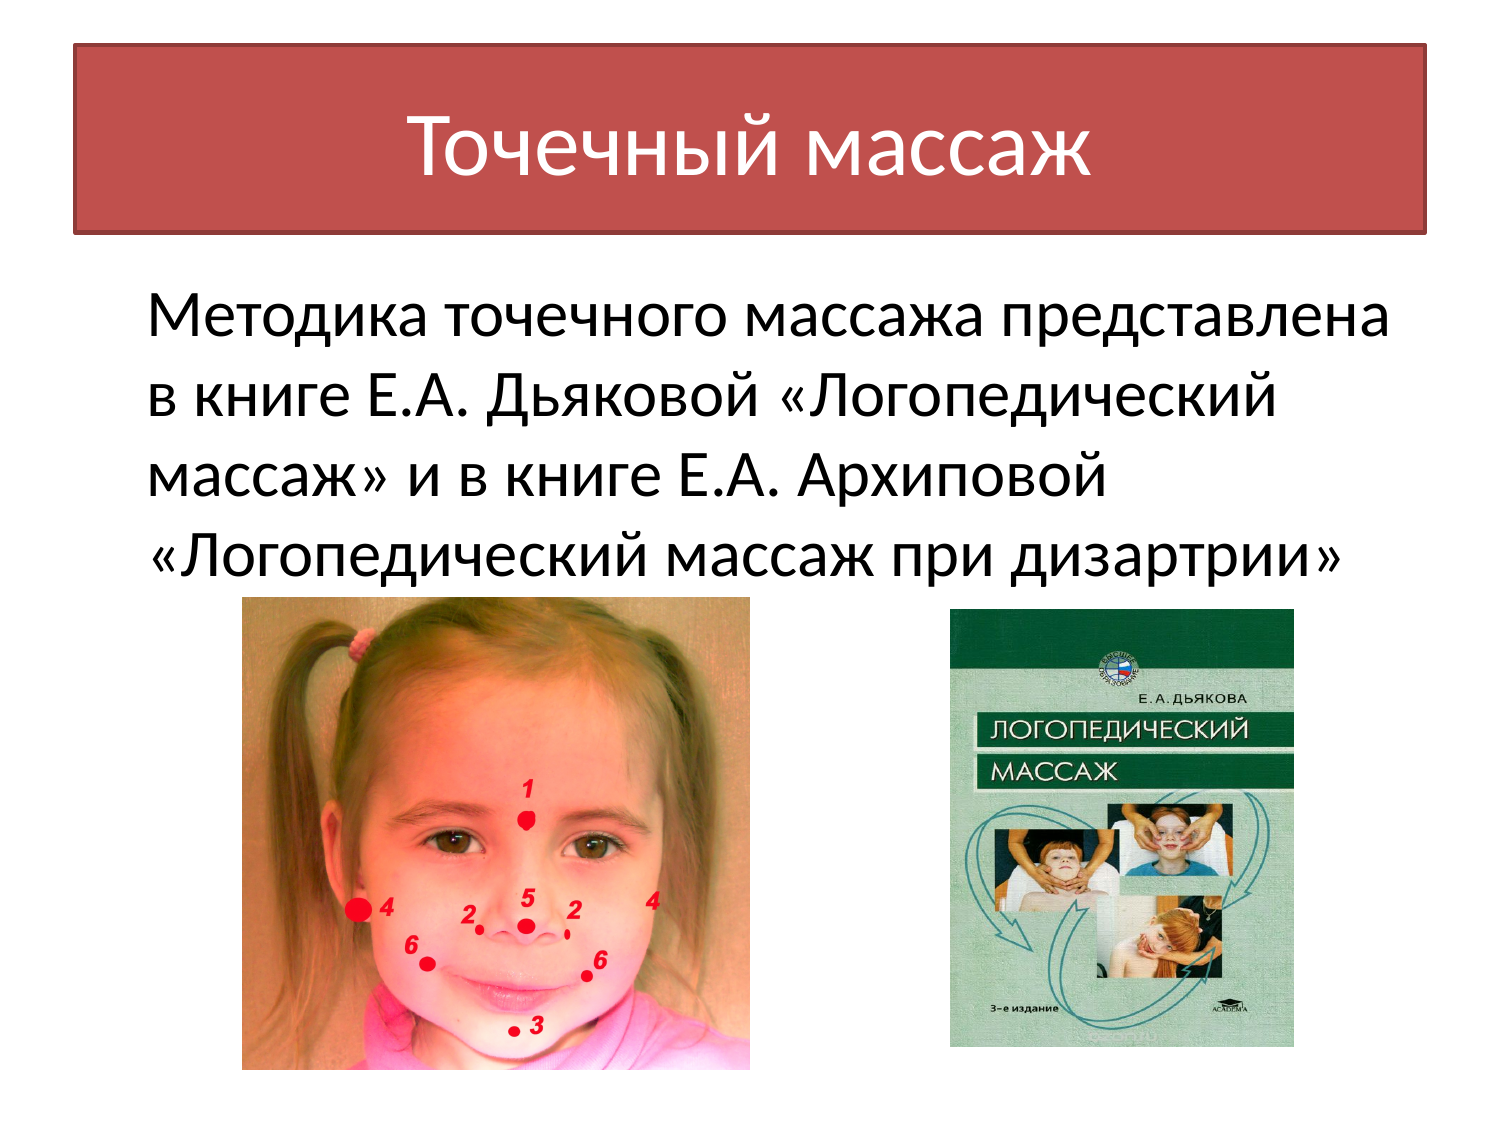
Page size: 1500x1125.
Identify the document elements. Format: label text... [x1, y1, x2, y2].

title Точечный массаж [73, 43, 1427, 235]
picture [950, 609, 1294, 1048]
picture [241, 597, 750, 1070]
list Методика точечного массажа представлена в книге Е.А. Дьяковой «Логопедический массаж» и в книге Е.А. Архиповой «Логопедический массаж при дизартрии» [75, 262, 1425, 1005]
